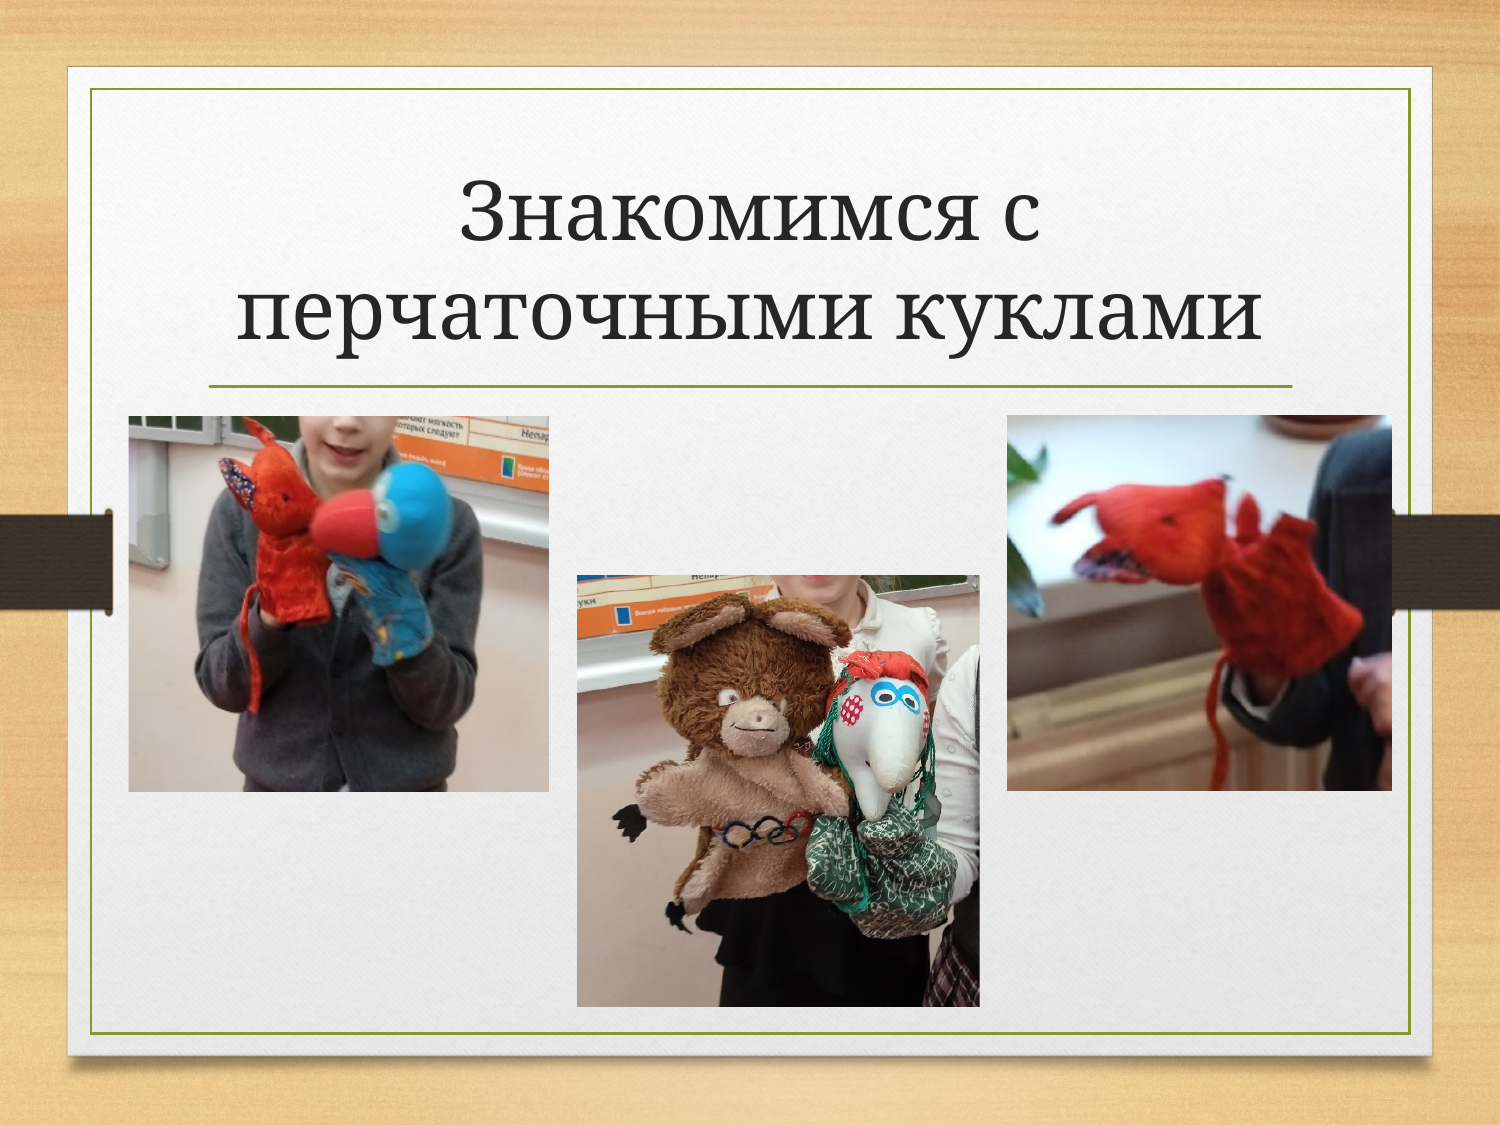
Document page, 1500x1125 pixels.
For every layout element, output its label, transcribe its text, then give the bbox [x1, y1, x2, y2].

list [128, 415, 550, 792]
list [576, 575, 980, 1007]
picture [0, 0, 1500, 1125]
title Знакомимся с перчаточными куклами [193, 150, 1309, 365]
